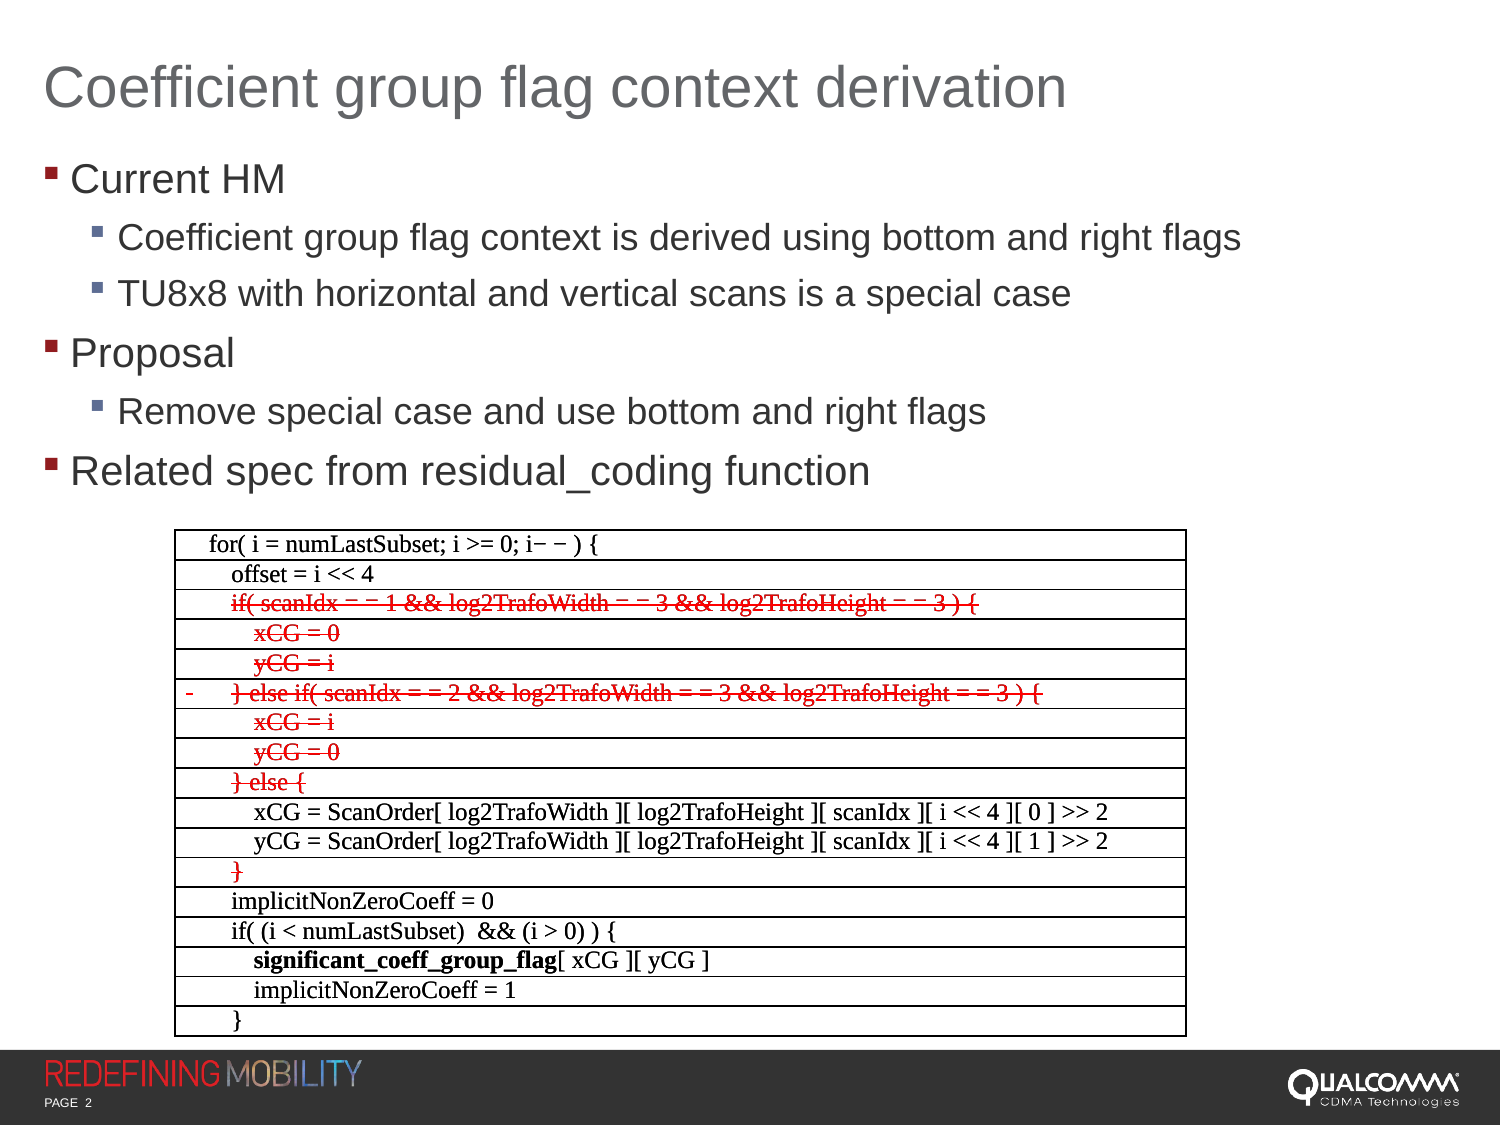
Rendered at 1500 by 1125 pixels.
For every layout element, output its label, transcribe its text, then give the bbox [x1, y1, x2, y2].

table_cell xCG = ScanOrder[ log2TrafoWidth ][ log2TrafoHeight ][ scanIdx ][ i << 4 ][ 0 ] >> 2 [176, 799, 1185, 827]
table_header for( i = numLastSubset; i >= 0; i− − ) { [176, 531, 1185, 559]
list Current HM Coefficient group flag context is derived using bottom and right flags TU8x8 with horizontal and vertical scans is a special case Proposal Remove special case and use bottom and right flags Related spec from residual_coding function [26, 148, 1475, 1021]
table_cell implicitNonZeroCoeff = 0 [176, 888, 1185, 916]
table_cell } [176, 1007, 1185, 1035]
picture [30, 1048, 372, 1099]
table_cell } else if( scanIdx = = 2 && log2TrafoWidth = = 3 && log2TrafoHeight = = 3 ) { [176, 680, 1185, 708]
table_cell implicitNonZeroCoeff = 1 [176, 977, 1185, 1005]
table_cell offset = i << 4 [176, 561, 1185, 589]
table_cell } [176, 858, 1185, 886]
table_cell yCG = 0 [176, 739, 1185, 767]
table_cell yCG = ScanOrder[ log2TrafoWidth ][ log2TrafoHeight ][ scanIdx ][ i << 4 ][ 1 ] >> 2 [176, 829, 1185, 857]
table_cell significant_coeff_group_flag[ xCG ][ yCG ] [176, 948, 1185, 976]
picture [1278, 1058, 1478, 1114]
table_cell } else { [176, 769, 1185, 797]
table_cell if( scanIdx = = 1 && log2TrafoWidth = = 3 && log2TrafoHeight = = 3 ) { [176, 590, 1185, 618]
title Coefficient group flag context derivation [28, 44, 1462, 138]
table_cell xCG = 0 [176, 620, 1185, 648]
table_cell yCG = i [176, 650, 1185, 678]
table_cell xCG = i [176, 709, 1185, 737]
table_cell if( (i < numLastSubset) && (i > 0) ) { [176, 918, 1185, 946]
